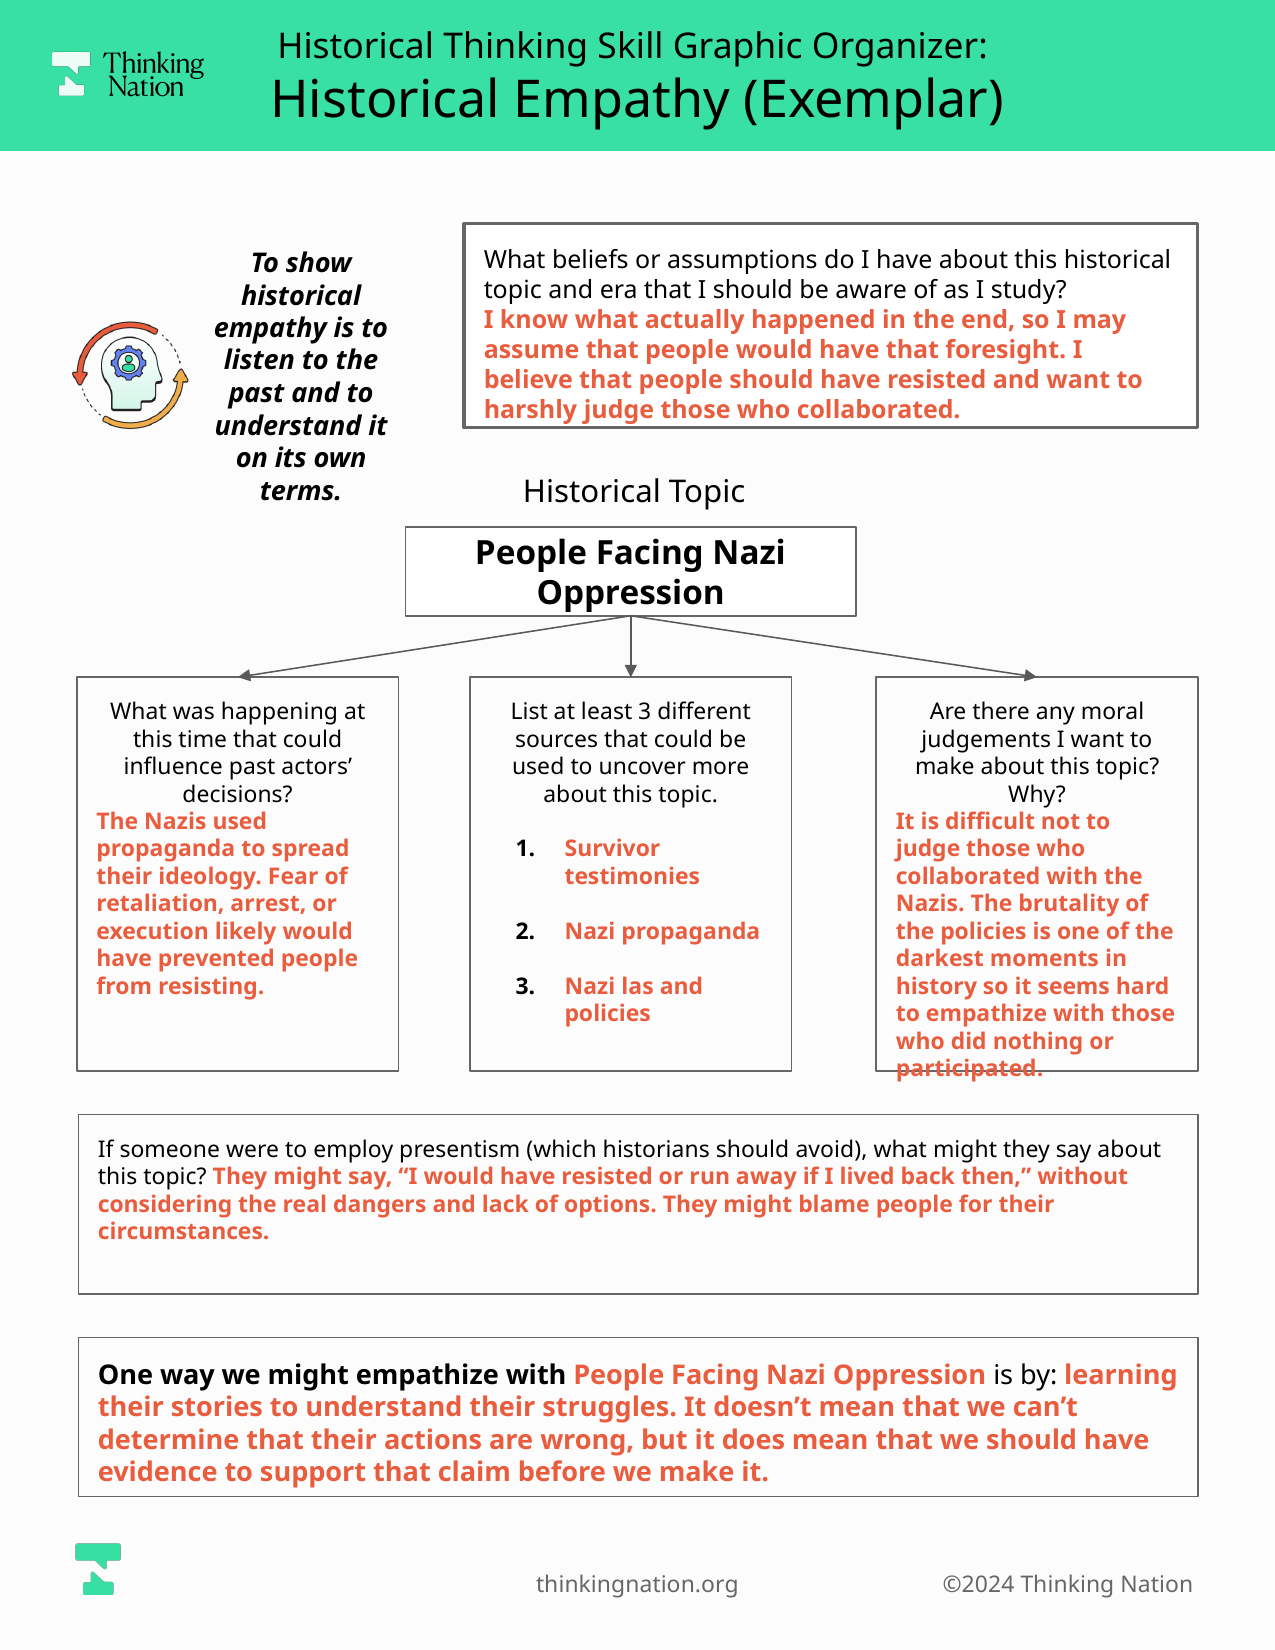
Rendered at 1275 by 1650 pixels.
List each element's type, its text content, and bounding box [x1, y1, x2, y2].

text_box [632, 615, 1038, 678]
text_box Historical Thinking Skill Graphic Organizer: Historical Empathy (Exemplar) [0, 0, 1275, 151]
text_box ©2024 Thinking Nation [907, 1553, 1210, 1605]
text_box One way we might empathize with People Facing Nazi Oppression is by: learning their stories to understand their struggles. It doesn’t mean that we can’t determine that their actions are wrong, but it does mean that we should have evidence to support that claim before we make it. [78, 1337, 1198, 1497]
picture [35, 37, 210, 110]
picture [62, 1533, 134, 1605]
text_box What beliefs or assumptions do I have about this historical topic and era that I should be aware of as I study? I know what actually happened in the end, so I may assume that people would have that foresight. I believe that people should have resisted and want to harshly judge those who collaborated. [464, 223, 1198, 428]
text_box If someone were to employ presentism (which historians should avoid), what might they say about this topic? They might say, “I would have resisted or run away if I lived back then,” without considering the real dangers and lack of options. They might blame people for their circumstances. [78, 1114, 1198, 1295]
text_box To show historical empathy is to listen to the past and to understand it on its own terms. [175, 223, 426, 527]
text_box thinkingnation.org [486, 1553, 789, 1605]
text_box People Facing Nazi Oppression [405, 527, 856, 614]
text_box Historical Topic [494, 451, 775, 522]
text_box What was happening at this time that could influence past actors’ decisions? The Nazis used propaganda to spread their ideology. Fear of retaliation, arrest, or execution likely would have prevented people from resisting. [76, 677, 399, 1071]
text_box Are there any moral judgements I want to make about this topic? Why? It is difficult not to judge those who collaborated with the Nazis. The brutality of the policies is one of the darkest moments in history so it seems hard to empathize with those who did nothing or participated. [876, 677, 1198, 1071]
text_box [237, 615, 629, 678]
picture [62, 307, 198, 444]
text_box List at least 3 different sources that could be used to uncover more about this topic. Survivor testimonies Nazi propaganda Nazi las and policies [469, 687, 792, 1071]
